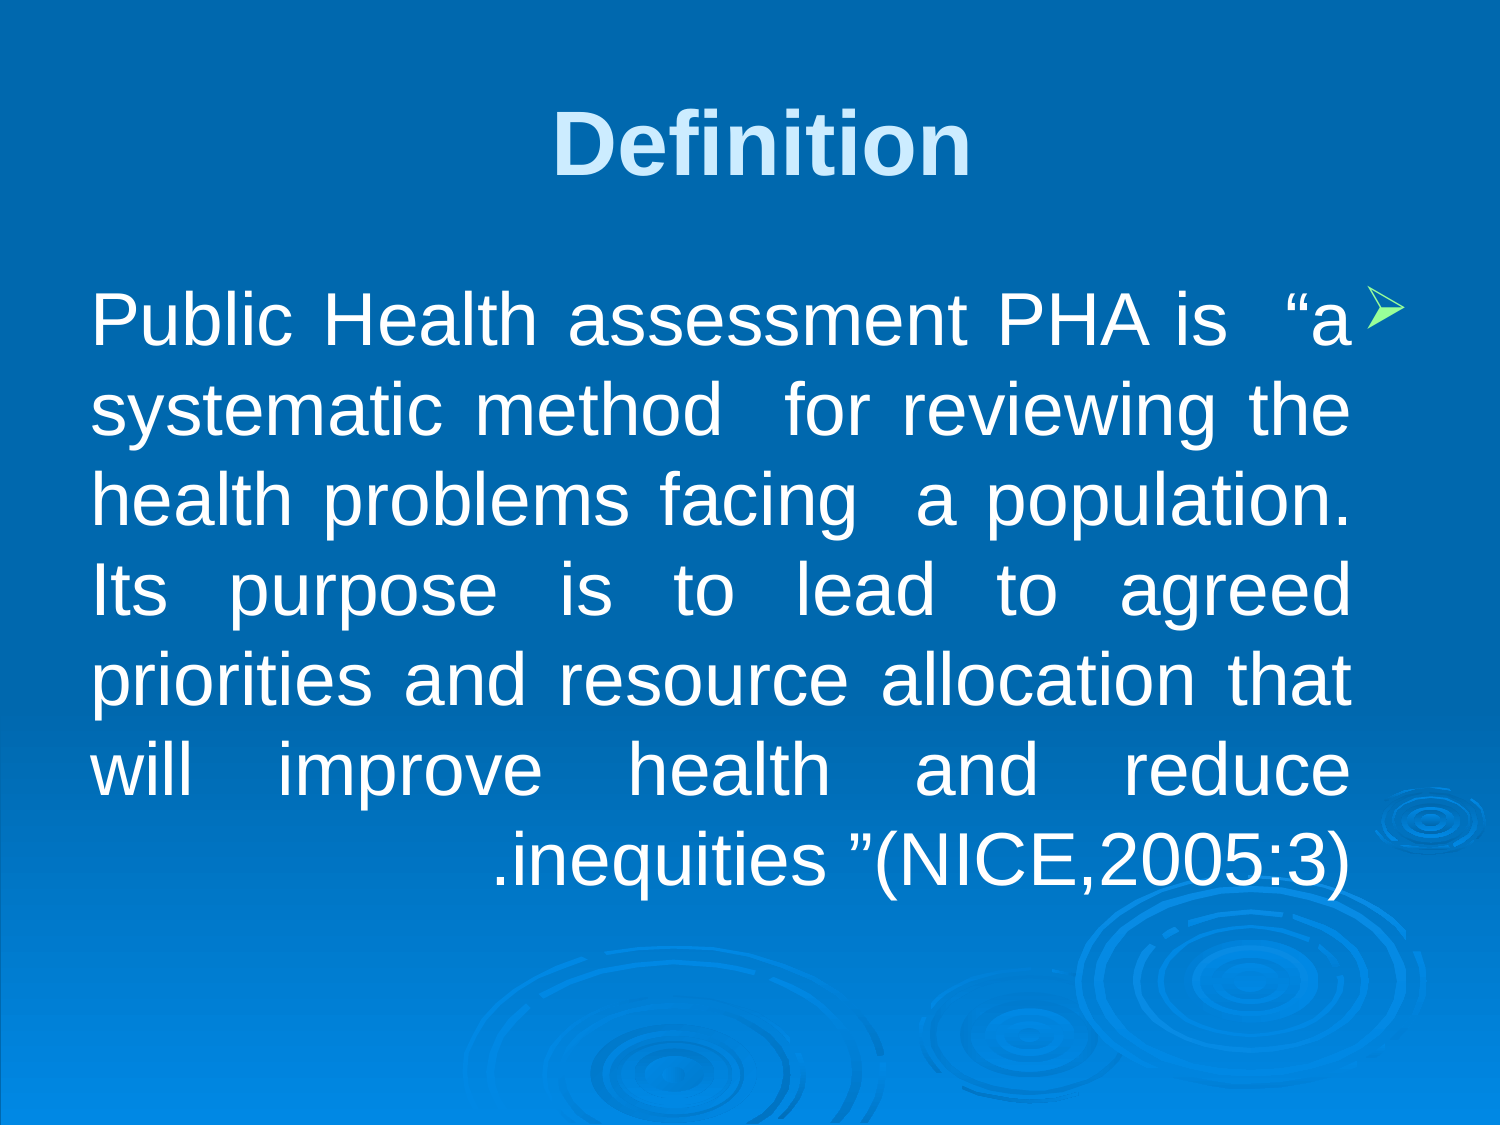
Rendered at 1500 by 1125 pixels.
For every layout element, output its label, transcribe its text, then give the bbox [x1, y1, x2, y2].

list Public Health assessment PHA is “a systematic method for reviewing the health problems facing a population. Its purpose is to lead to agreed priorities and resource allocation that will improve health and reduce inequities ”(NICE,2005:3). [74, 262, 1426, 1006]
title Definition [74, 45, 1426, 233]
